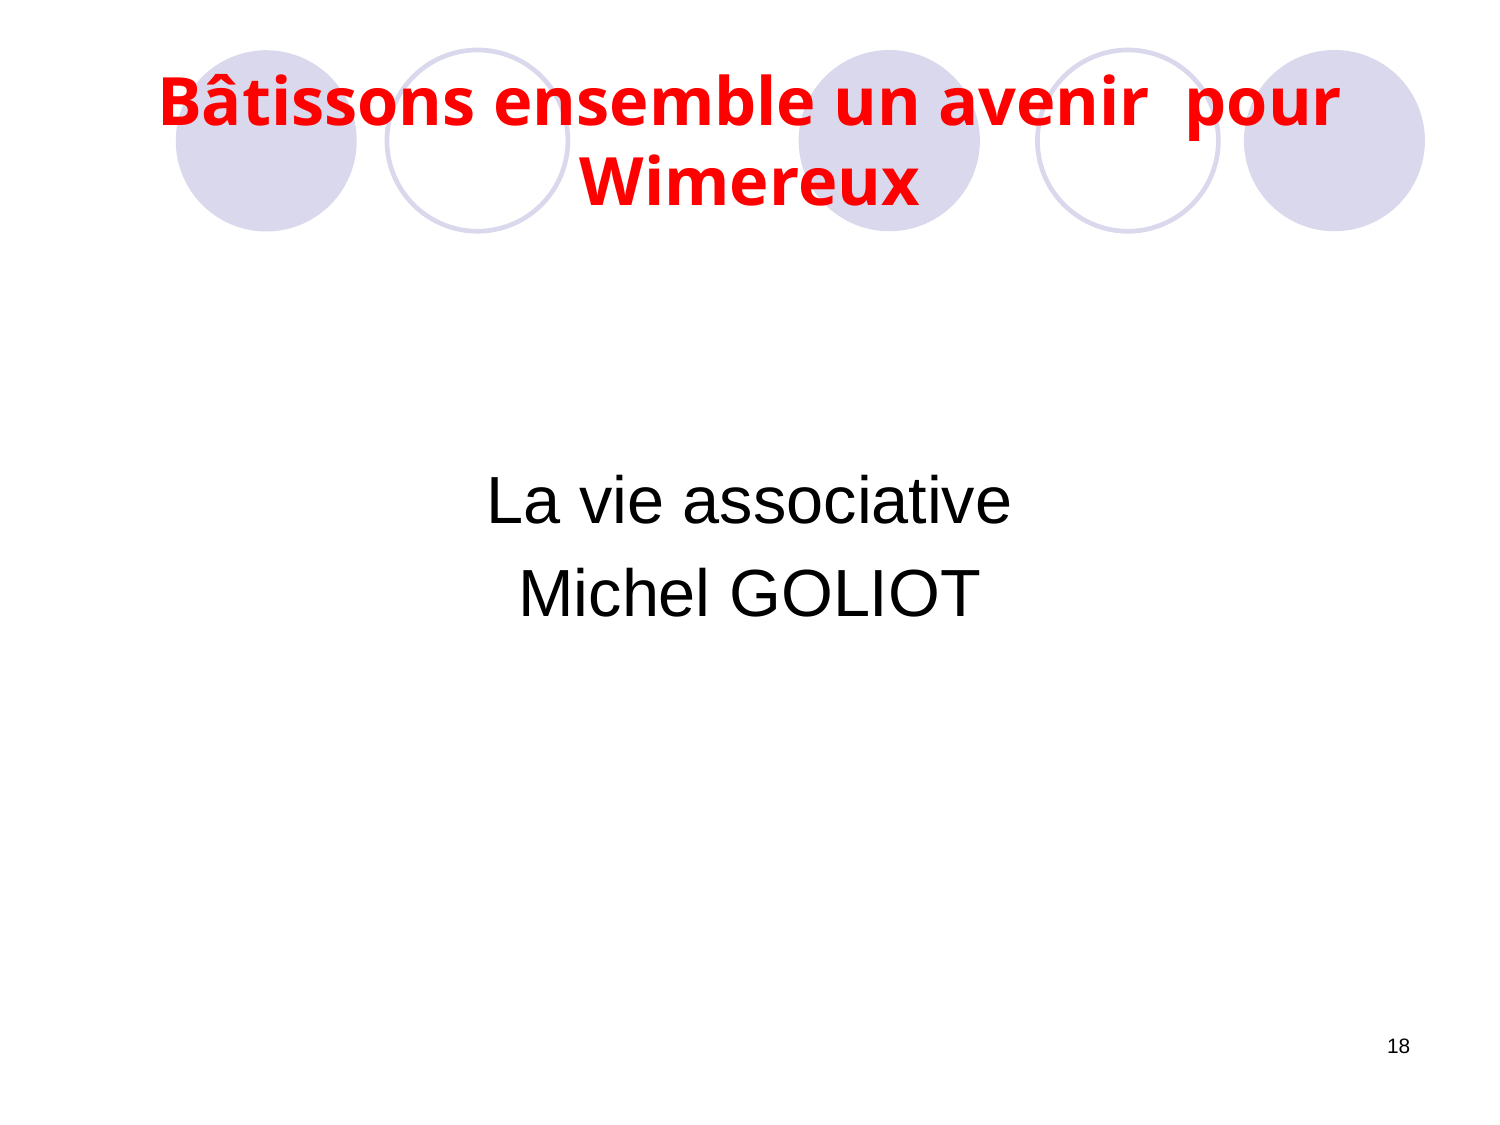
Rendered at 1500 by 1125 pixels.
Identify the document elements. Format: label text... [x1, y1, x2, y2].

list La vie associative Michel GOLIOT [74, 262, 1426, 1006]
slide_number 18 [1074, 1024, 1426, 1101]
title Bâtissons ensemble un avenir pour Wimereux [74, 44, 1426, 233]
